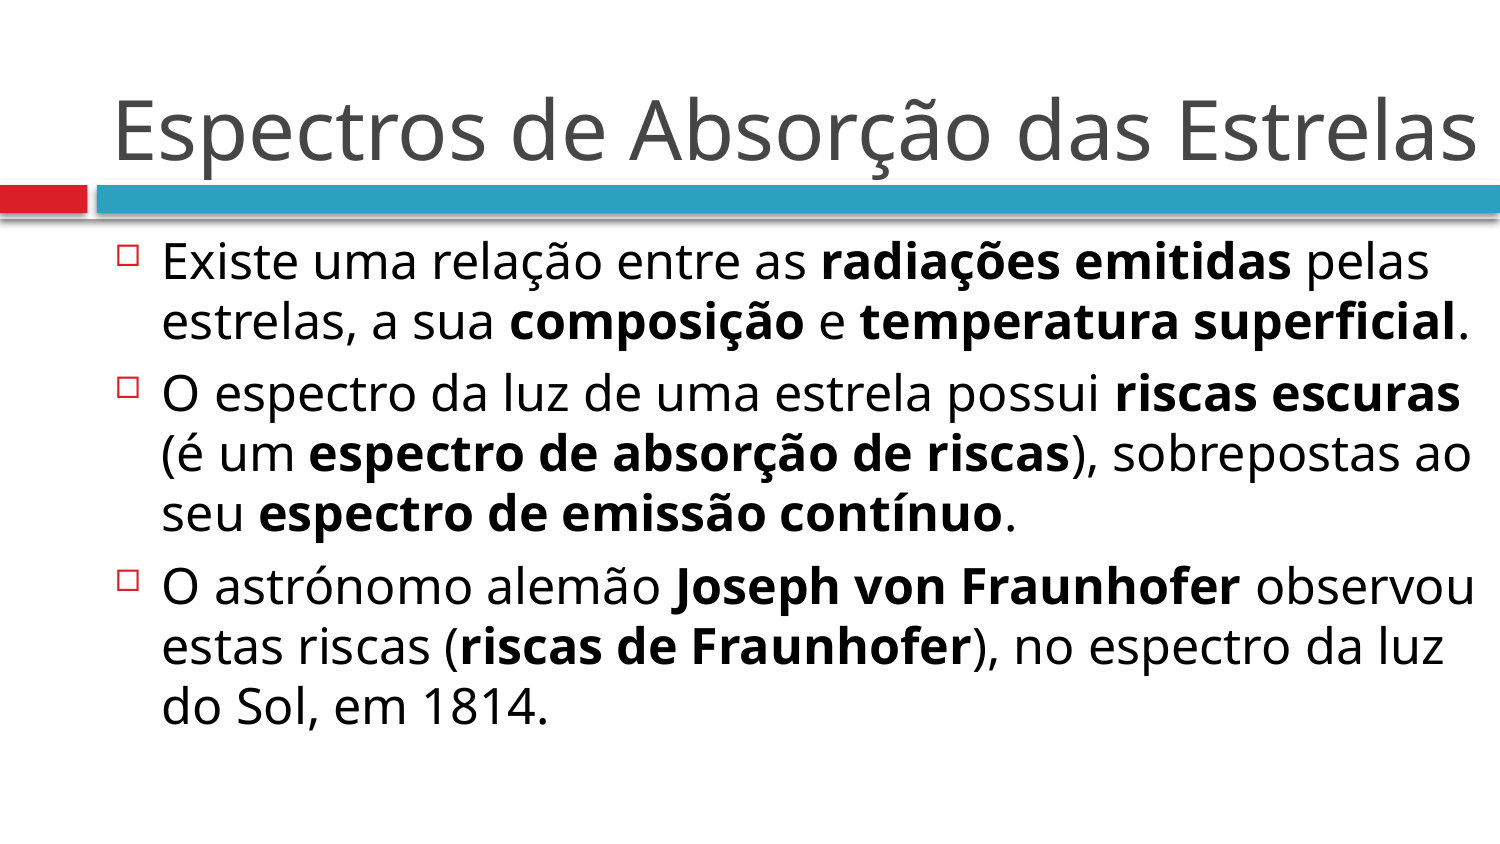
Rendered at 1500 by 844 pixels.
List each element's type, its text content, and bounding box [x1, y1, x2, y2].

title Espectros de Absorção das Estrelas [96, 19, 1500, 185]
list Existe uma relação entre as radiações emitidas pelas estrelas, a sua composição e temperatura superficial. O espectro da luz de uma estrela possui riscas escuras (é um espectro de absorção de riscas), sobrepostas ao seu espectro de emissão contínuo. O astrónomo alemão Joseph von Fraunhofer observou estas riscas (riscas de Fraunhofer), no espectro da luz do Sol, em 1814. [99, 221, 1500, 759]
